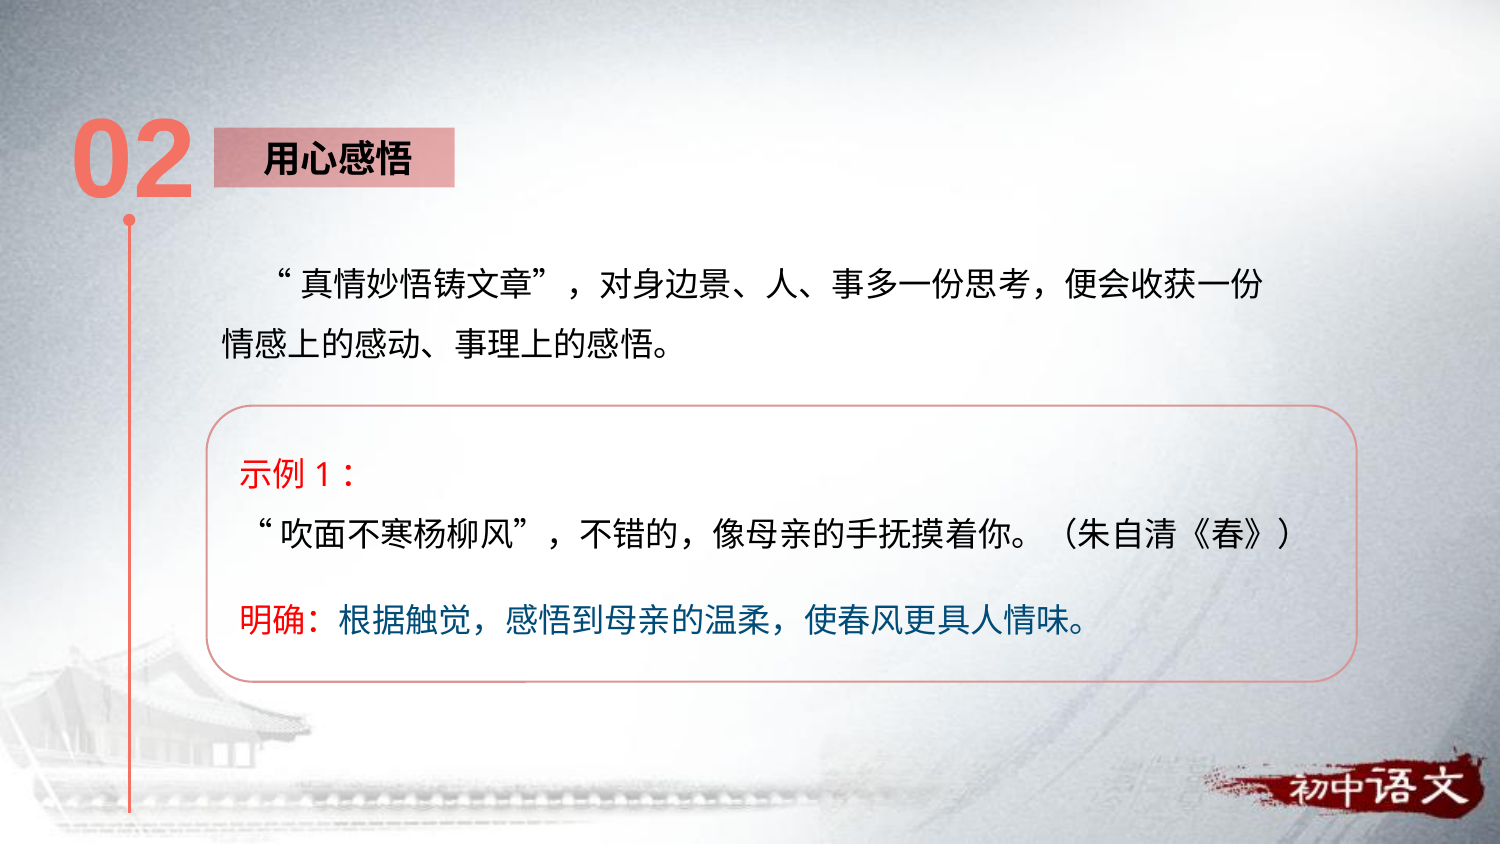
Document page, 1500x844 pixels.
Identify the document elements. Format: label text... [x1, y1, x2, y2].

text_box 明确：根据触觉，感悟到母亲的温柔，使春风更具人情味。 [224, 592, 1229, 647]
text_box 用心感悟 [214, 127, 455, 188]
text_box 示例1： “吹面不寒杨柳风”，不错的，像母亲的手抚摸着你。（朱自清《春》） [224, 425, 1365, 561]
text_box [69, 84, 197, 812]
text_box [204, 403, 1359, 684]
text_box “真情妙悟铸文章”，对身边景、人、事多一份思考，便会收获一份情感上的感动、事理上的感悟。 [206, 236, 1311, 371]
picture [0, 0, 1500, 844]
